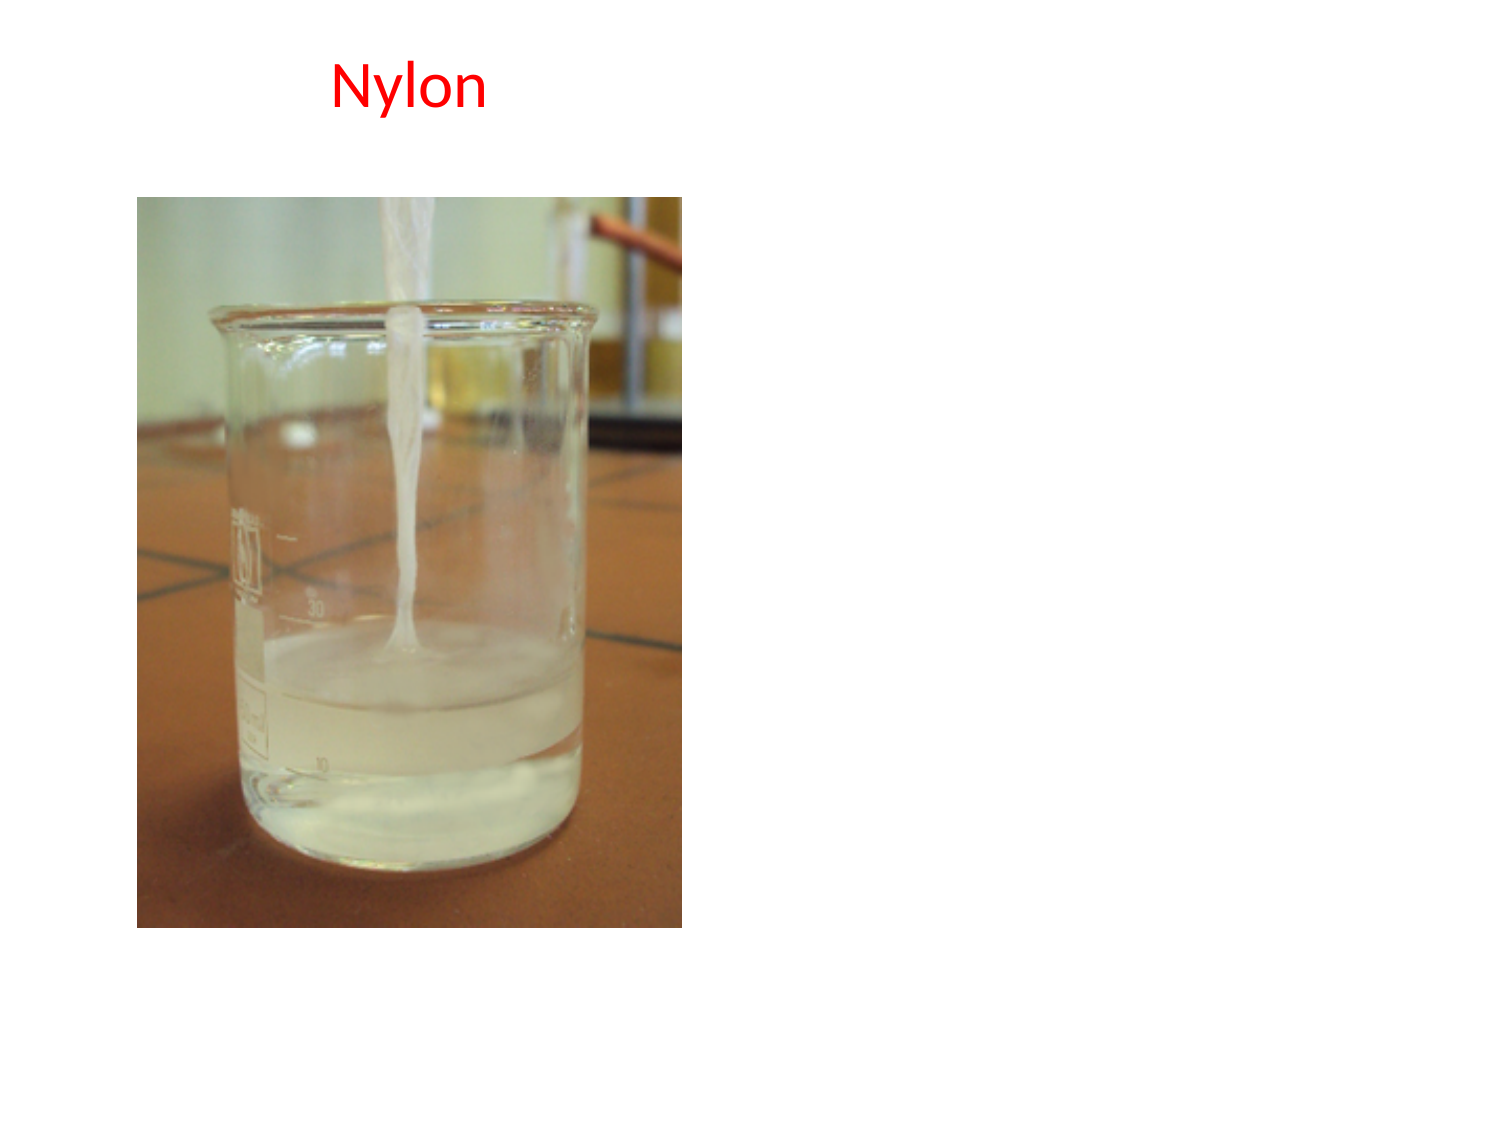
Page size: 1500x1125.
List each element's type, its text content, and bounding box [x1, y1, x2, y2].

text_box Polymere Nylon [29, 33, 1500, 128]
picture [137, 197, 682, 928]
